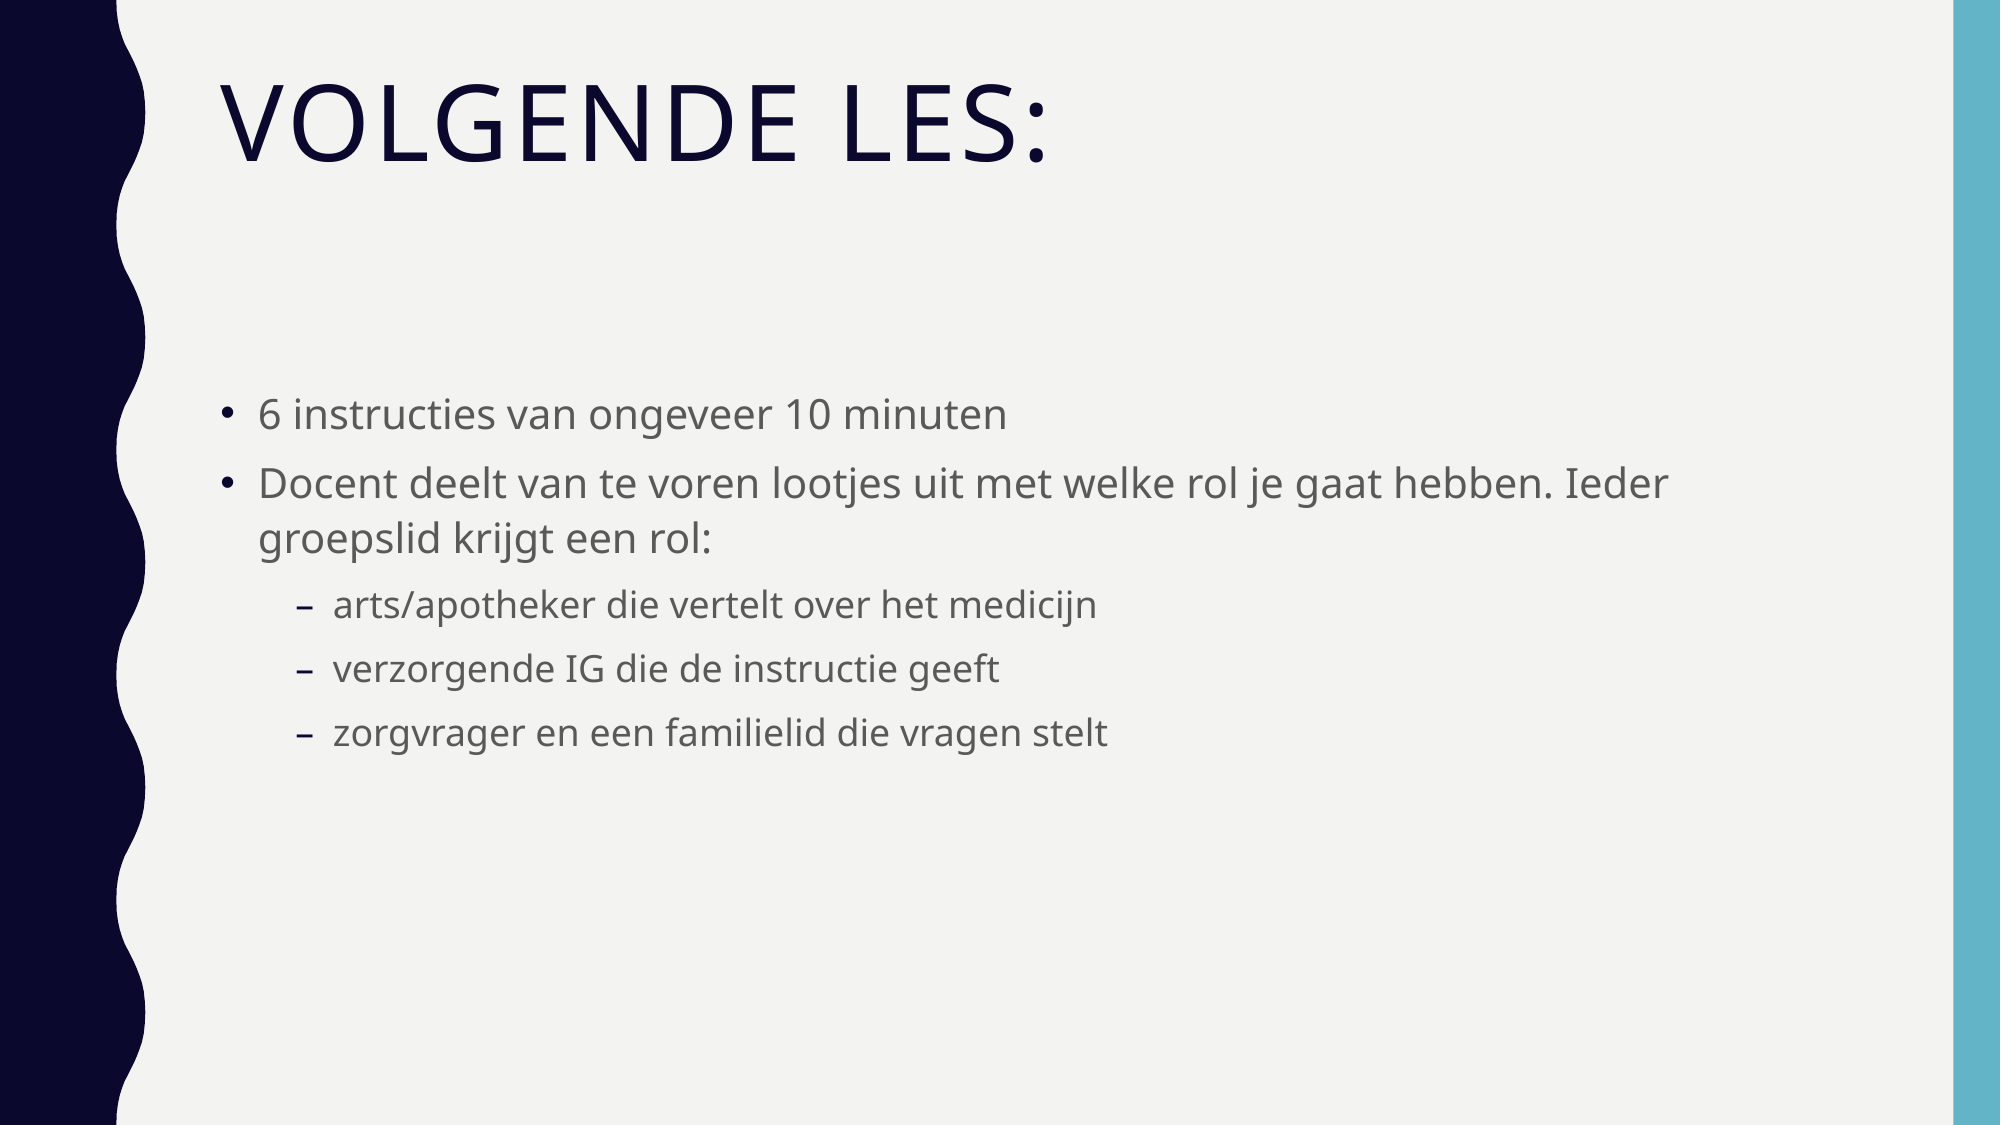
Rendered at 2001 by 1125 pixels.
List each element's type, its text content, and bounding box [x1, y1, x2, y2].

title Volgende les: [205, 62, 1875, 308]
list 6 instructies van ongeveer 10 minuten Docent deelt van te voren lootjes uit met welke rol je gaat hebben. Ieder groepslid krijgt een rol: arts/apotheker die vertelt over het medicijn verzorgende IG die de instructie geeft zorgvrager en een familielid die vragen stelt [205, 375, 1875, 965]
